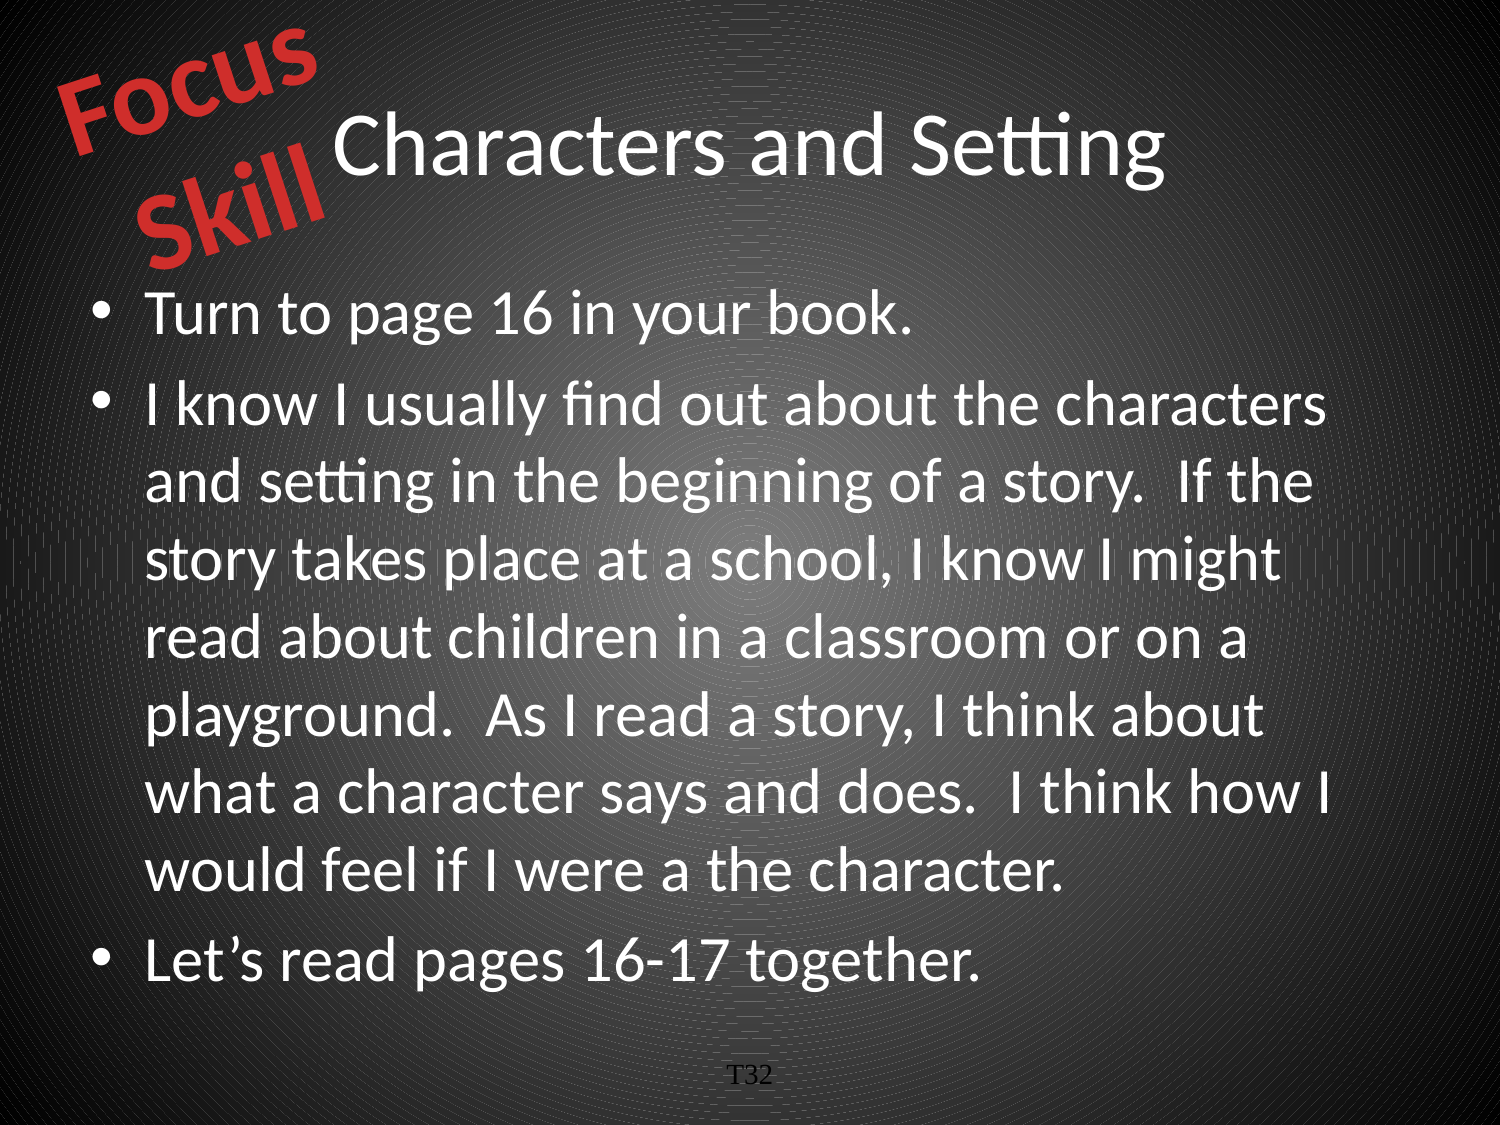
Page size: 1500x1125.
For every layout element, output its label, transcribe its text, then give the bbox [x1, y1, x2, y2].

footer T32 [512, 1042, 988, 1103]
list Turn to page 16 in your book. I know I usually find out about the characters and setting in the beginning of a story. If the story takes place at a school, I know I might read about children in a classroom or on a playground. As I read a story, I think about what a character says and does. I think how I would feel if I were a the character. Let’s read pages 16-17 together. [75, 262, 1425, 1005]
title Characters and Setting [355, 45, 1425, 233]
text_box Focus Skill [0, 0, 413, 327]
